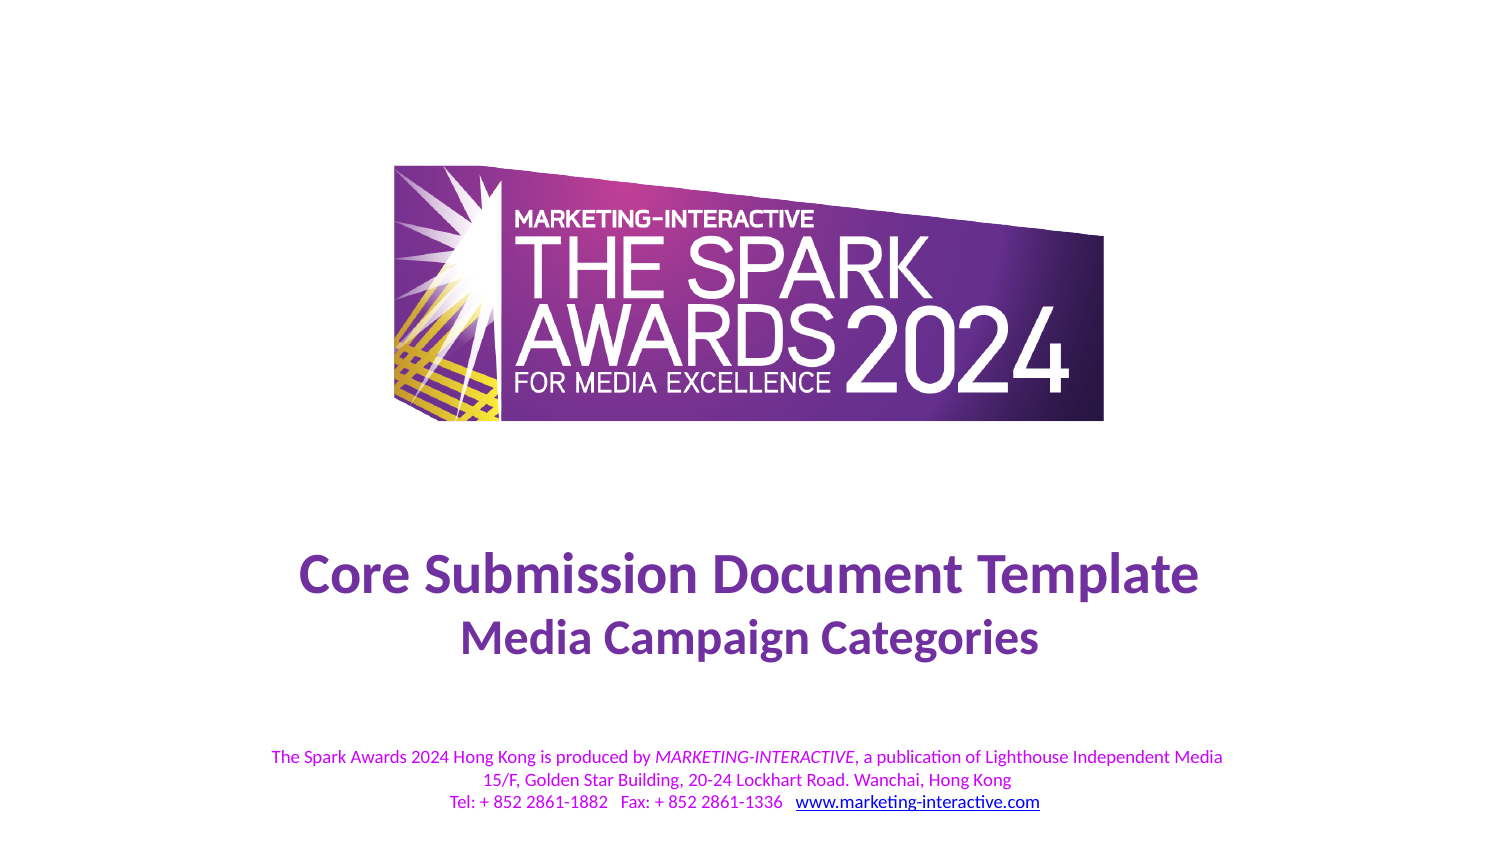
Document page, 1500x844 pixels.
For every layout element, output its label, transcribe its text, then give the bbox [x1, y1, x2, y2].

text_box Core Submission Document Template Media Campaign Categories [0, 509, 1500, 691]
picture [349, 134, 1150, 454]
text_box The Spark Awards 2024 Hong Kong is produced by MARKETING-INTERACTIVE, a publication of Lighthouse Independent Media 15/F, Golden Star Building, 20-24 Lockhart Road. Wanchai, Hong Kong Tel: + 852 2861-1882 Fax: + 852 2861-1336 www.marketing-interactive.com [0, 737, 1495, 843]
